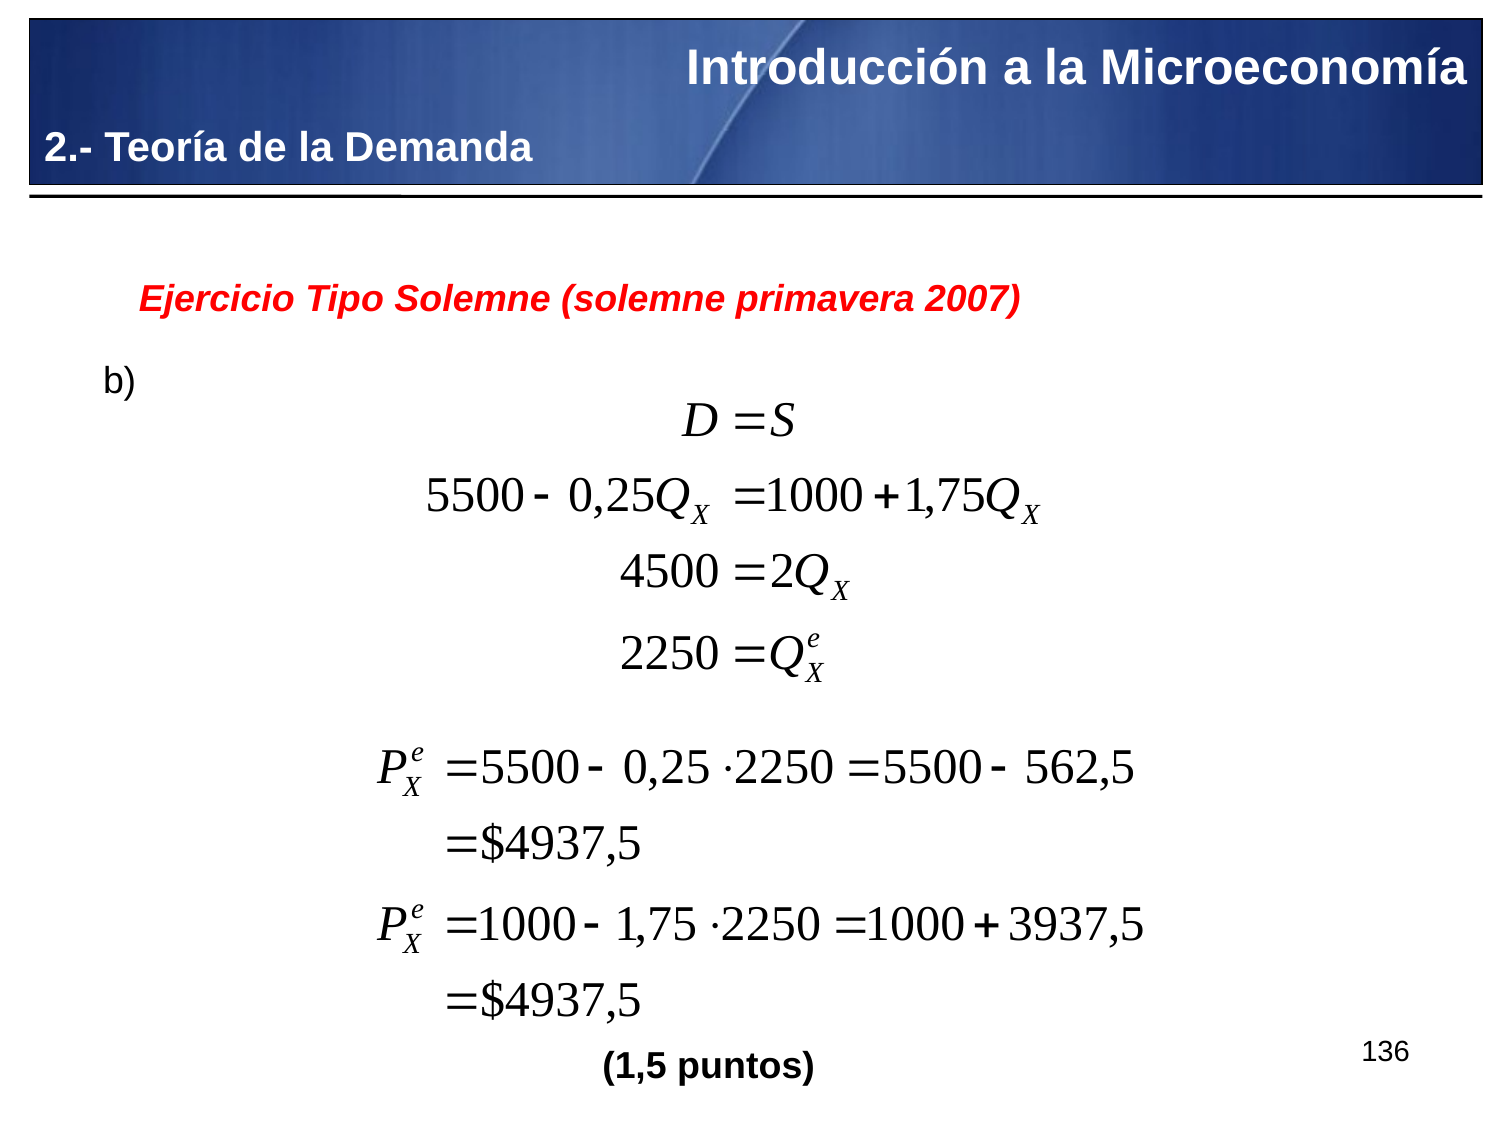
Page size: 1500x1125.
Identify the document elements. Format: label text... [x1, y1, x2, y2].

text_box b) [88, 348, 1459, 409]
text_box [29, 19, 1483, 185]
text_box Ejercicio Tipo Solemne (solemne primavera 2007) [123, 266, 1081, 326]
text_box Introducción a la Microeconomía [608, 26, 1483, 102]
text_box 2.- Teoría de la Demanda [29, 112, 585, 178]
text_box (1,5 puntos) [584, 1046, 833, 1094]
slide_number 136 [1074, 1024, 1426, 1103]
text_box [368, 727, 1152, 1037]
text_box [419, 392, 1057, 693]
